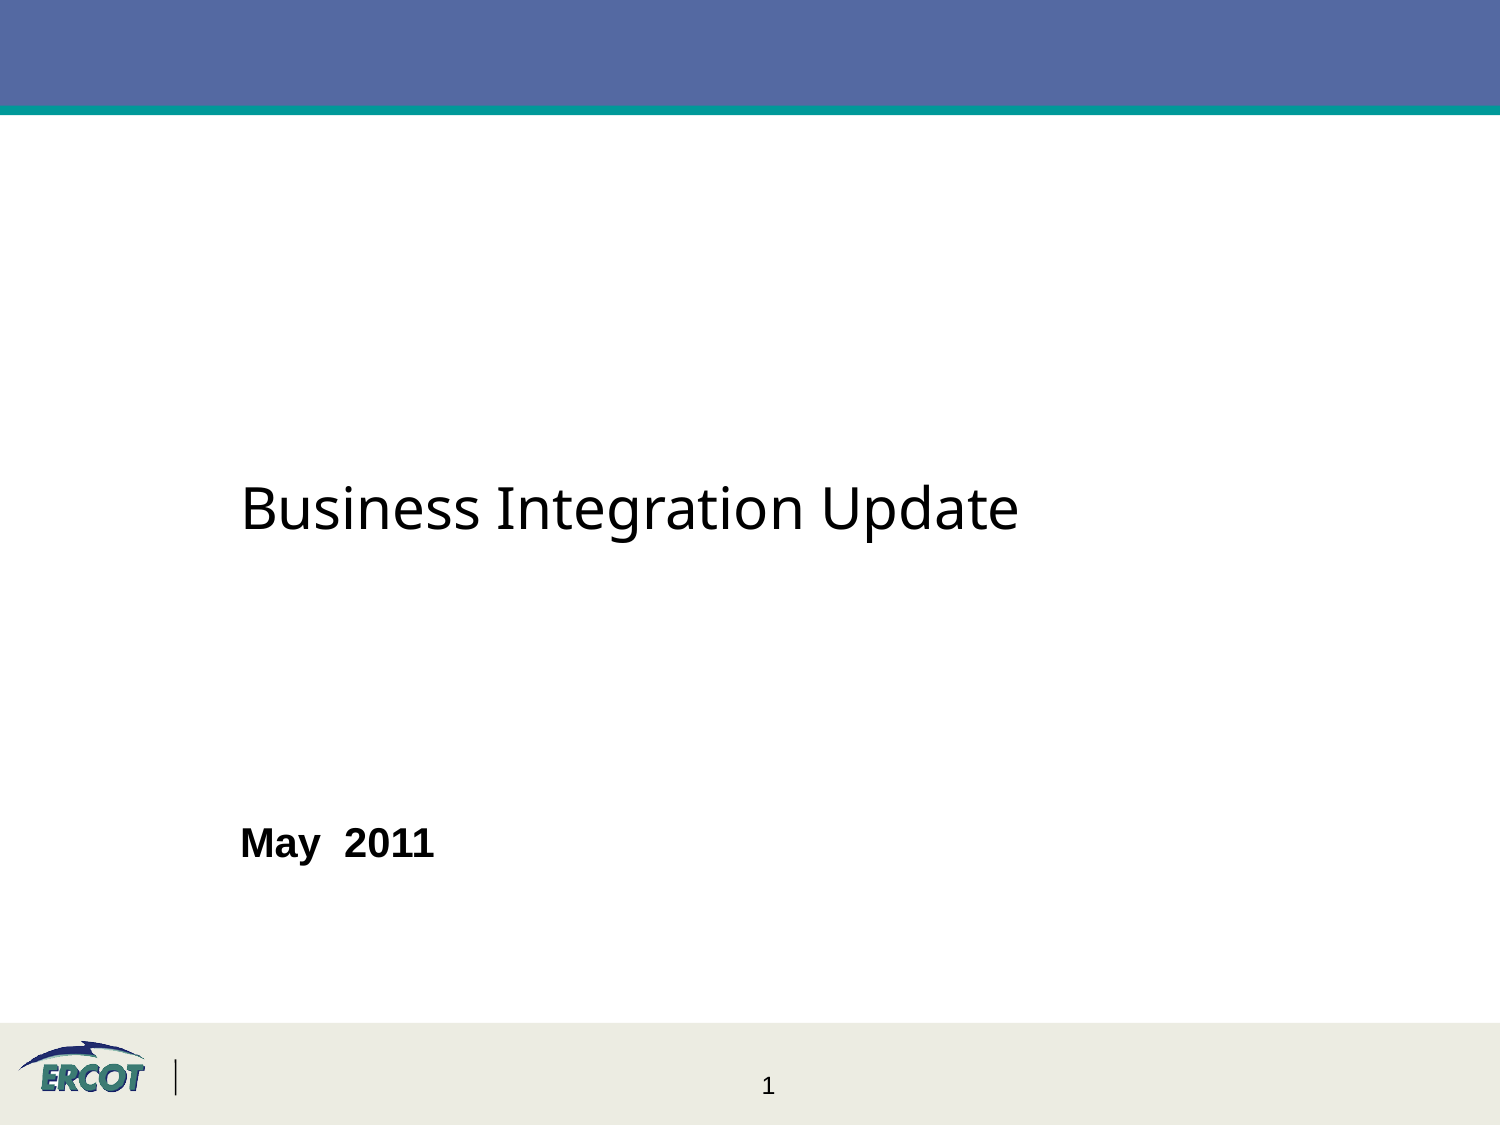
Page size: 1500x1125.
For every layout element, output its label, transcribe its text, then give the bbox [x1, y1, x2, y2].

picture [10, 1031, 151, 1111]
text_box May 2011 [225, 749, 1375, 900]
text_box Business Integration Update [224, 312, 1371, 700]
